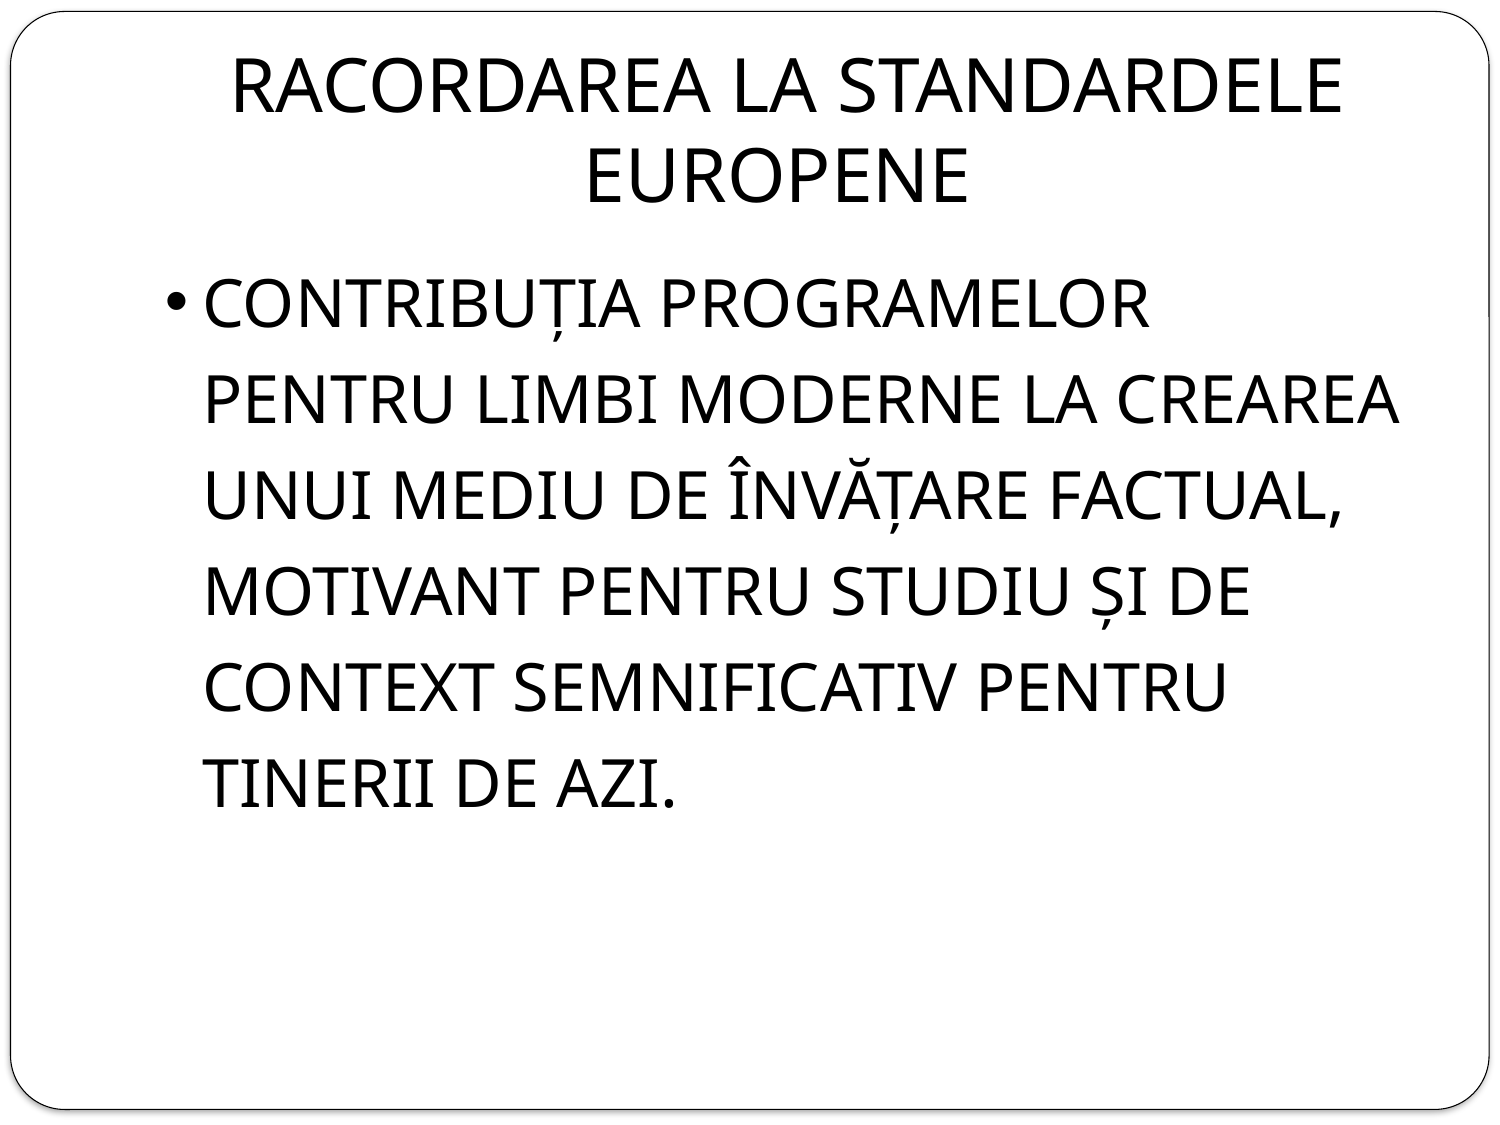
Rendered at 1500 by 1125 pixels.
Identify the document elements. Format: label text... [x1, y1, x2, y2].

title Racordarea la standardele europene [150, 45, 1425, 233]
list Contribuția programelor pentru limbi moderne la crearea unui mediu de învățare factual, motivant pentru studiu și de context semnificativ pentru tinerii de azi. [150, 237, 1425, 988]
